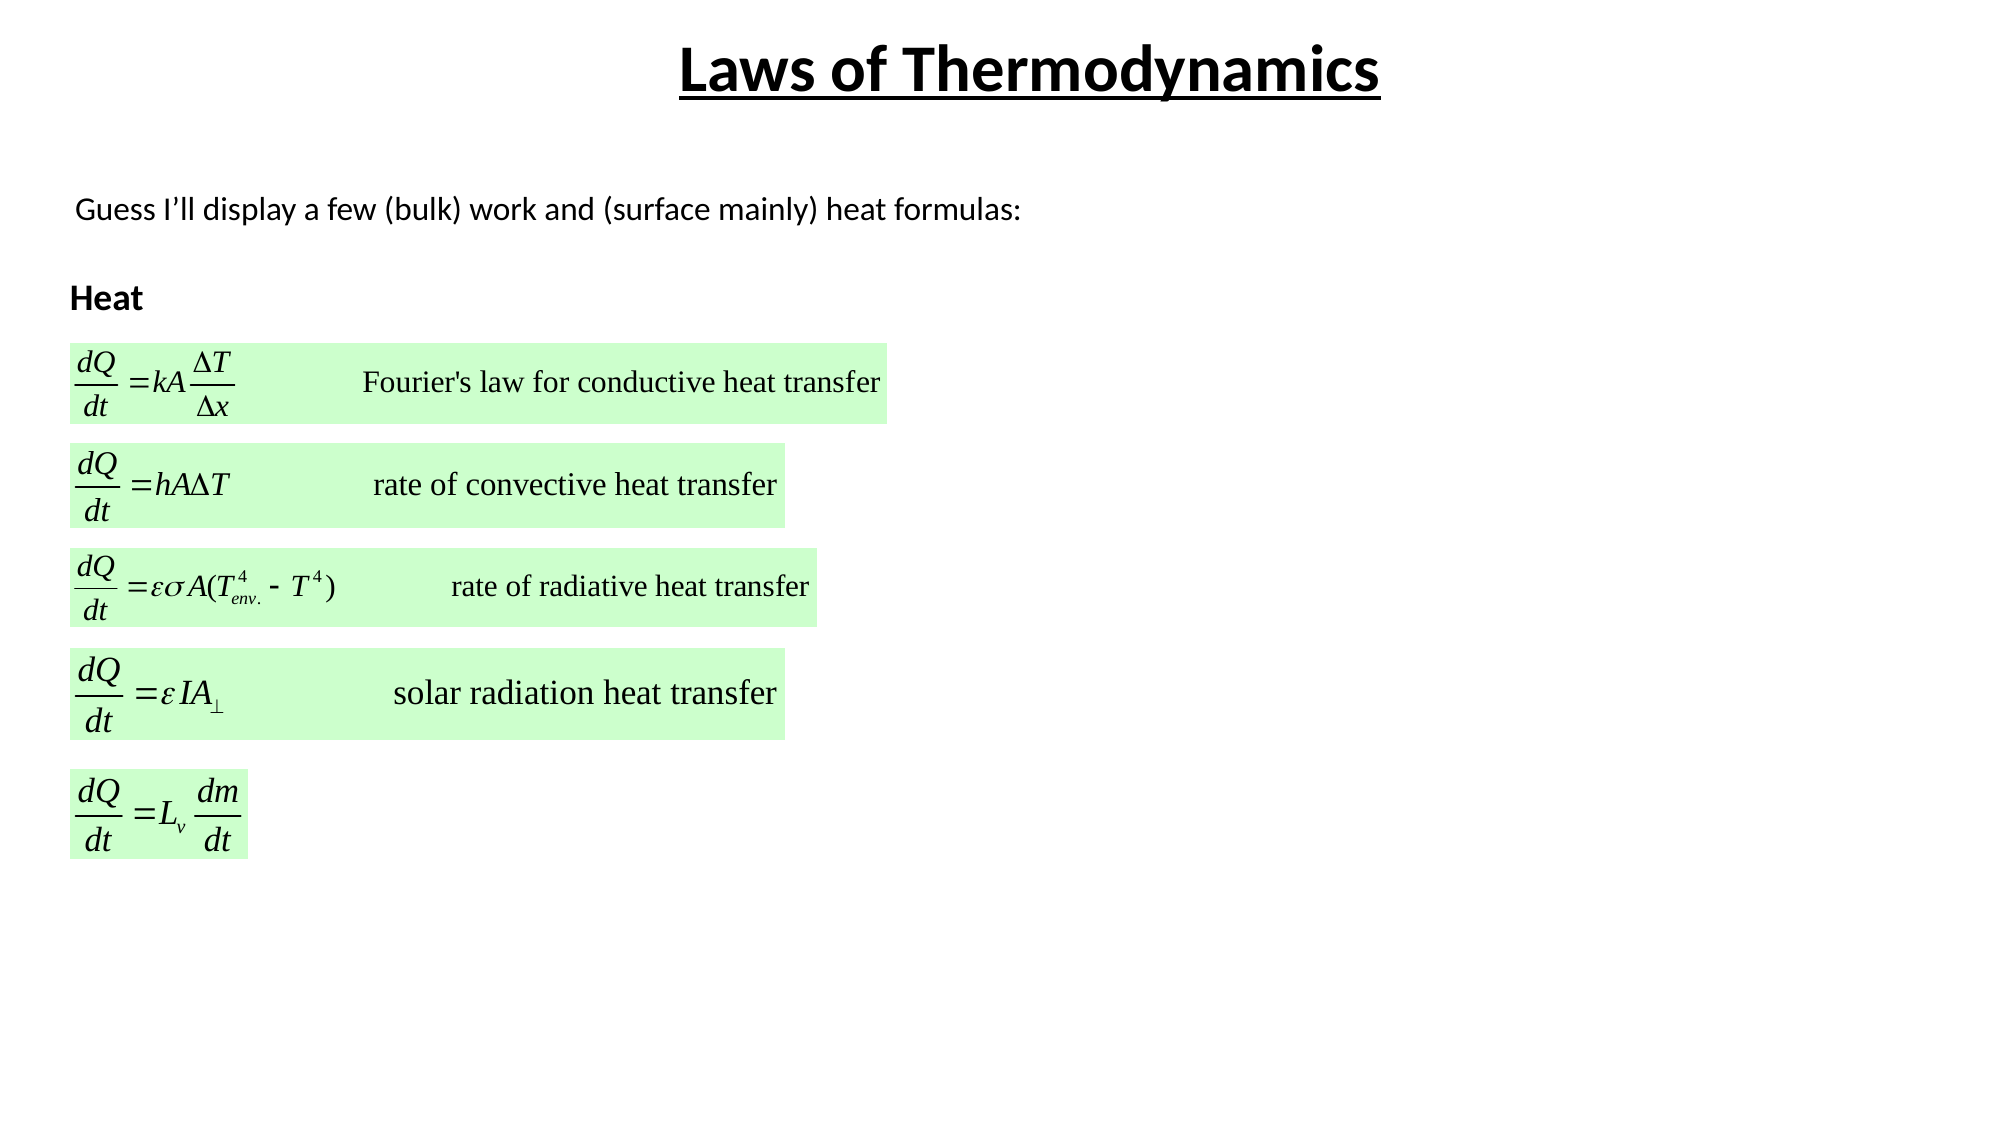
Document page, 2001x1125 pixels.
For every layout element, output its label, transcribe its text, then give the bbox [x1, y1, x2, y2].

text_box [69, 342, 887, 424]
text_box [69, 443, 785, 529]
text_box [69, 769, 249, 860]
title Laws of Thermodynamics [549, 17, 1510, 114]
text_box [69, 648, 785, 740]
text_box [69, 547, 817, 628]
text_box Guess I’ll display a few (bulk) work and (surface mainly) heat formulas: [60, 180, 1039, 235]
text_box Heat [54, 265, 209, 326]
